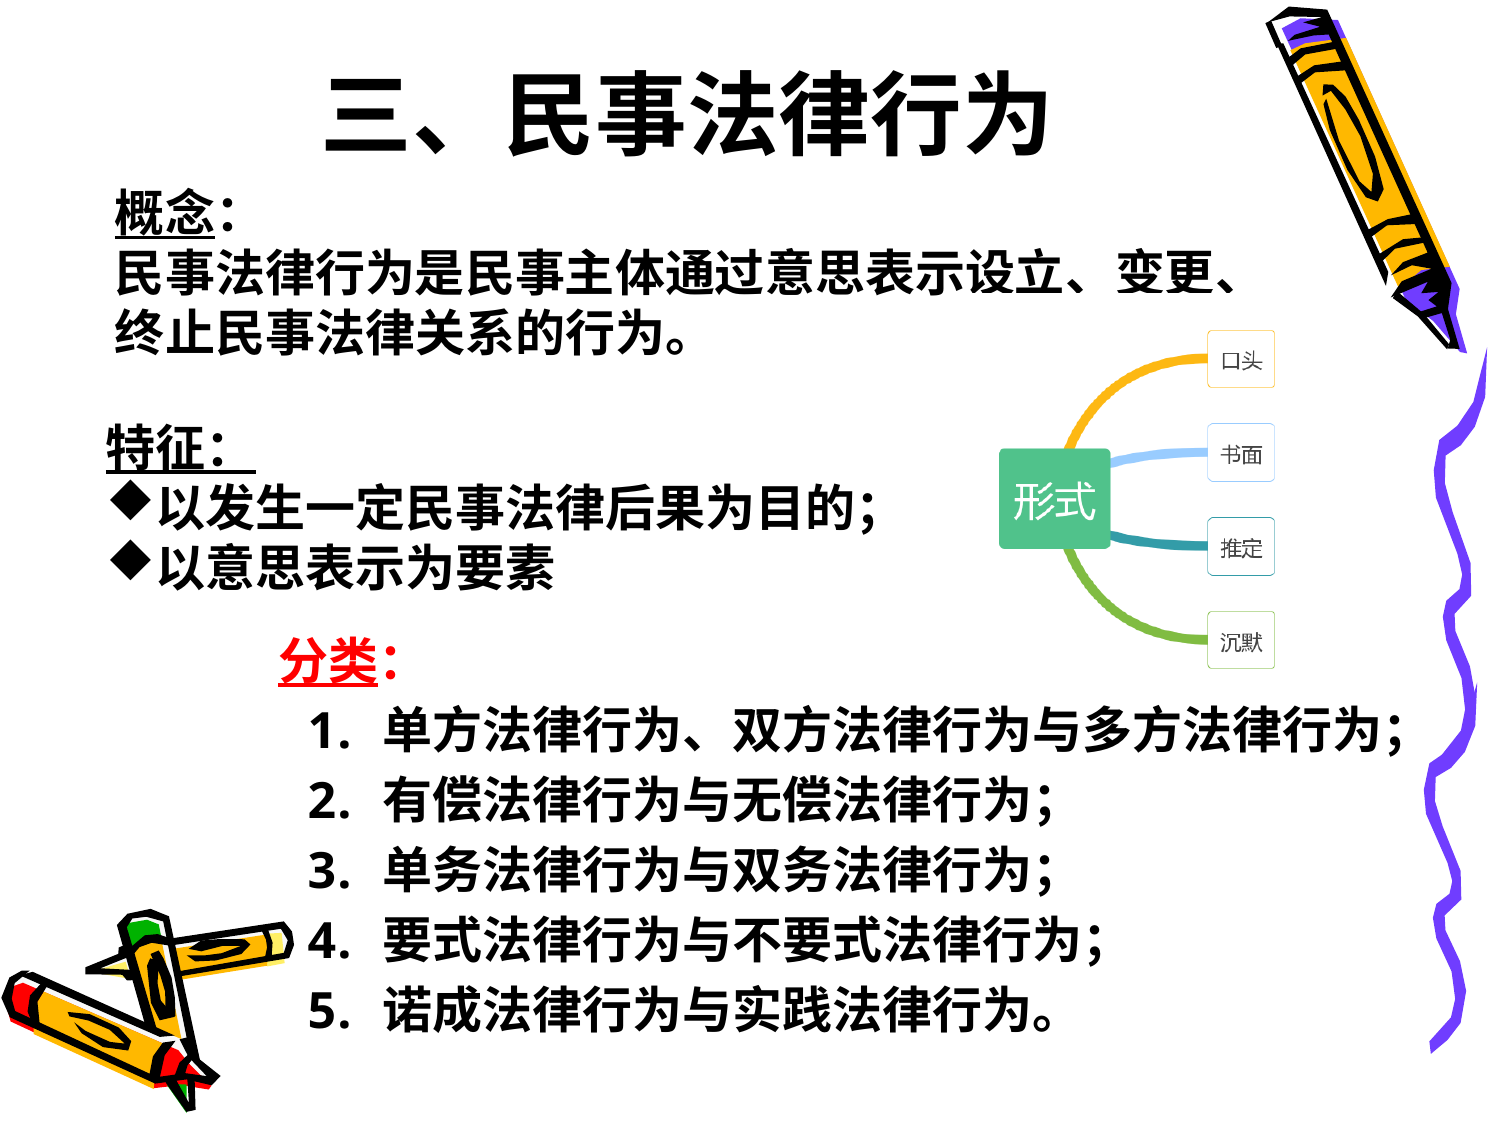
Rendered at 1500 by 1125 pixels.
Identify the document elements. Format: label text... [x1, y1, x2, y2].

text_box 特征： 以发生一定民事法律后果为目的； 以意思表示为要素 [91, 408, 953, 604]
picture [962, 293, 1313, 706]
text_box 概念： 民事法律行为是民事主体通过意思表示设立、变更、终止民事法律关系的行为。 [100, 174, 1286, 370]
list 分类： 单方法律行为、双方法律行为与多方法律行为； 有偿法律行为与无偿法律行为； 单务法律行为与双务法律行为； 要式法律行为与不要式法律行为； 诺成法律行为与实践法律行为。 [217, 621, 1429, 1060]
title 三、民事法律行为 [123, 54, 1252, 174]
